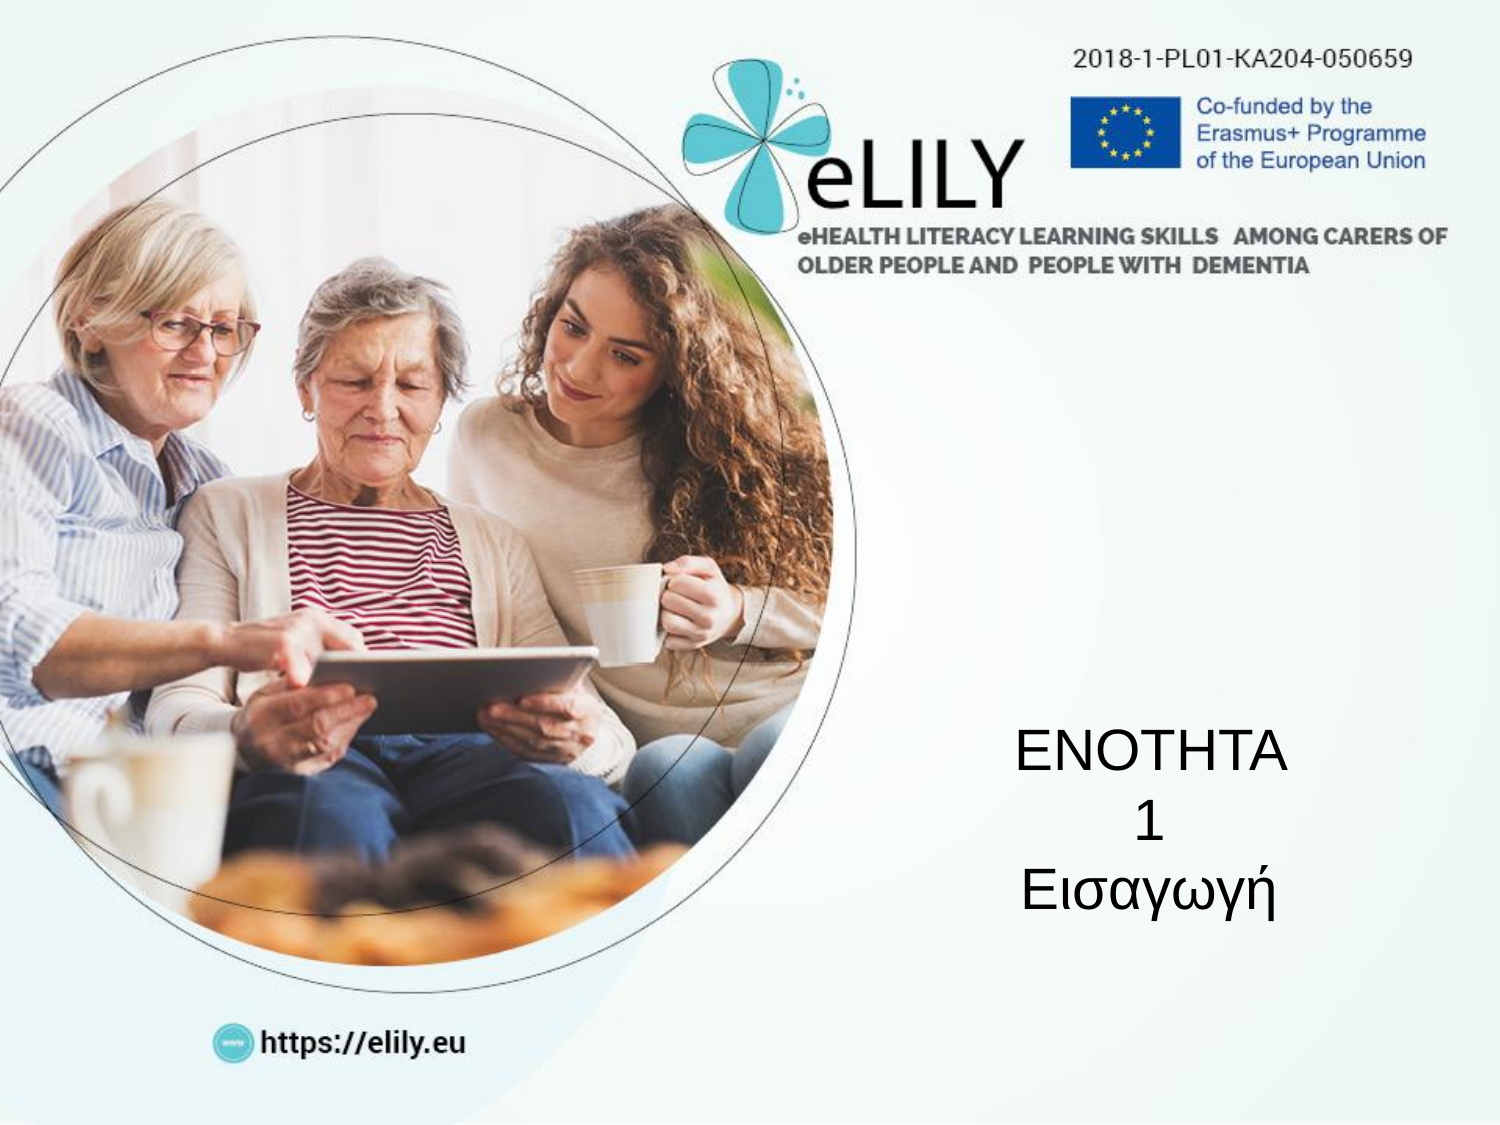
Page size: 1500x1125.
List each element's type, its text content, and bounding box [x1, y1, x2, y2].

picture [0, 0, 1500, 1125]
text_box ΕΝΟΤΗΤΑ 1 Εισαγωγή [996, 704, 1303, 1000]
